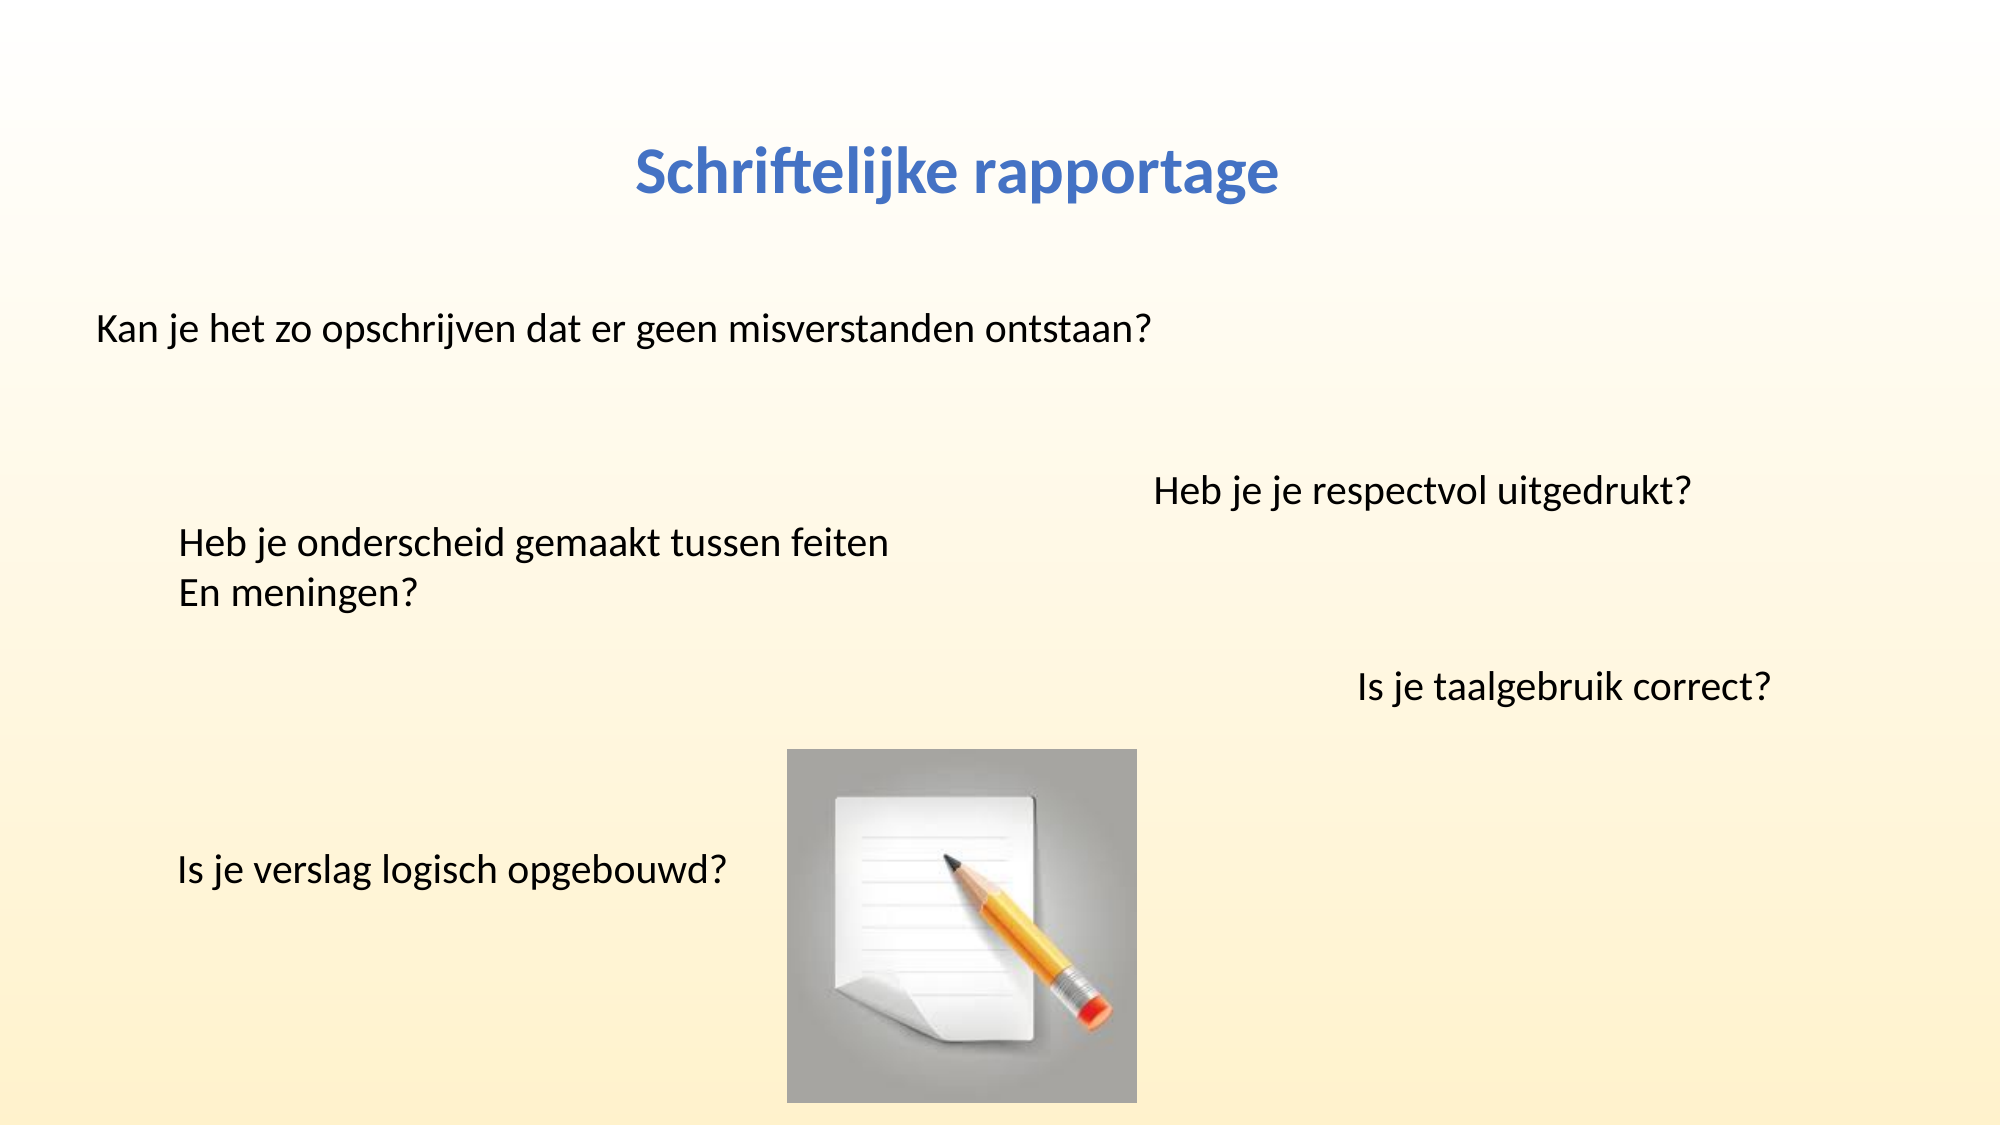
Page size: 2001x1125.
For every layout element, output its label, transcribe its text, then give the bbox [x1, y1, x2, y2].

text_box Schriftelijke rapportage [620, 119, 1340, 215]
text_box Kan je het zo opschrijven dat er geen misverstanden ontstaan? [81, 293, 1169, 359]
picture [787, 749, 1137, 1103]
text_box Is je verslag logisch opgebouwd? [162, 834, 744, 900]
text_box Heb je je respectvol uitgedrukt? [1138, 455, 1709, 520]
text_box Heb je onderscheid gemaakt tussen feiten En meningen? [163, 507, 915, 623]
text_box Is je taalgebruik correct? [1342, 651, 1788, 717]
